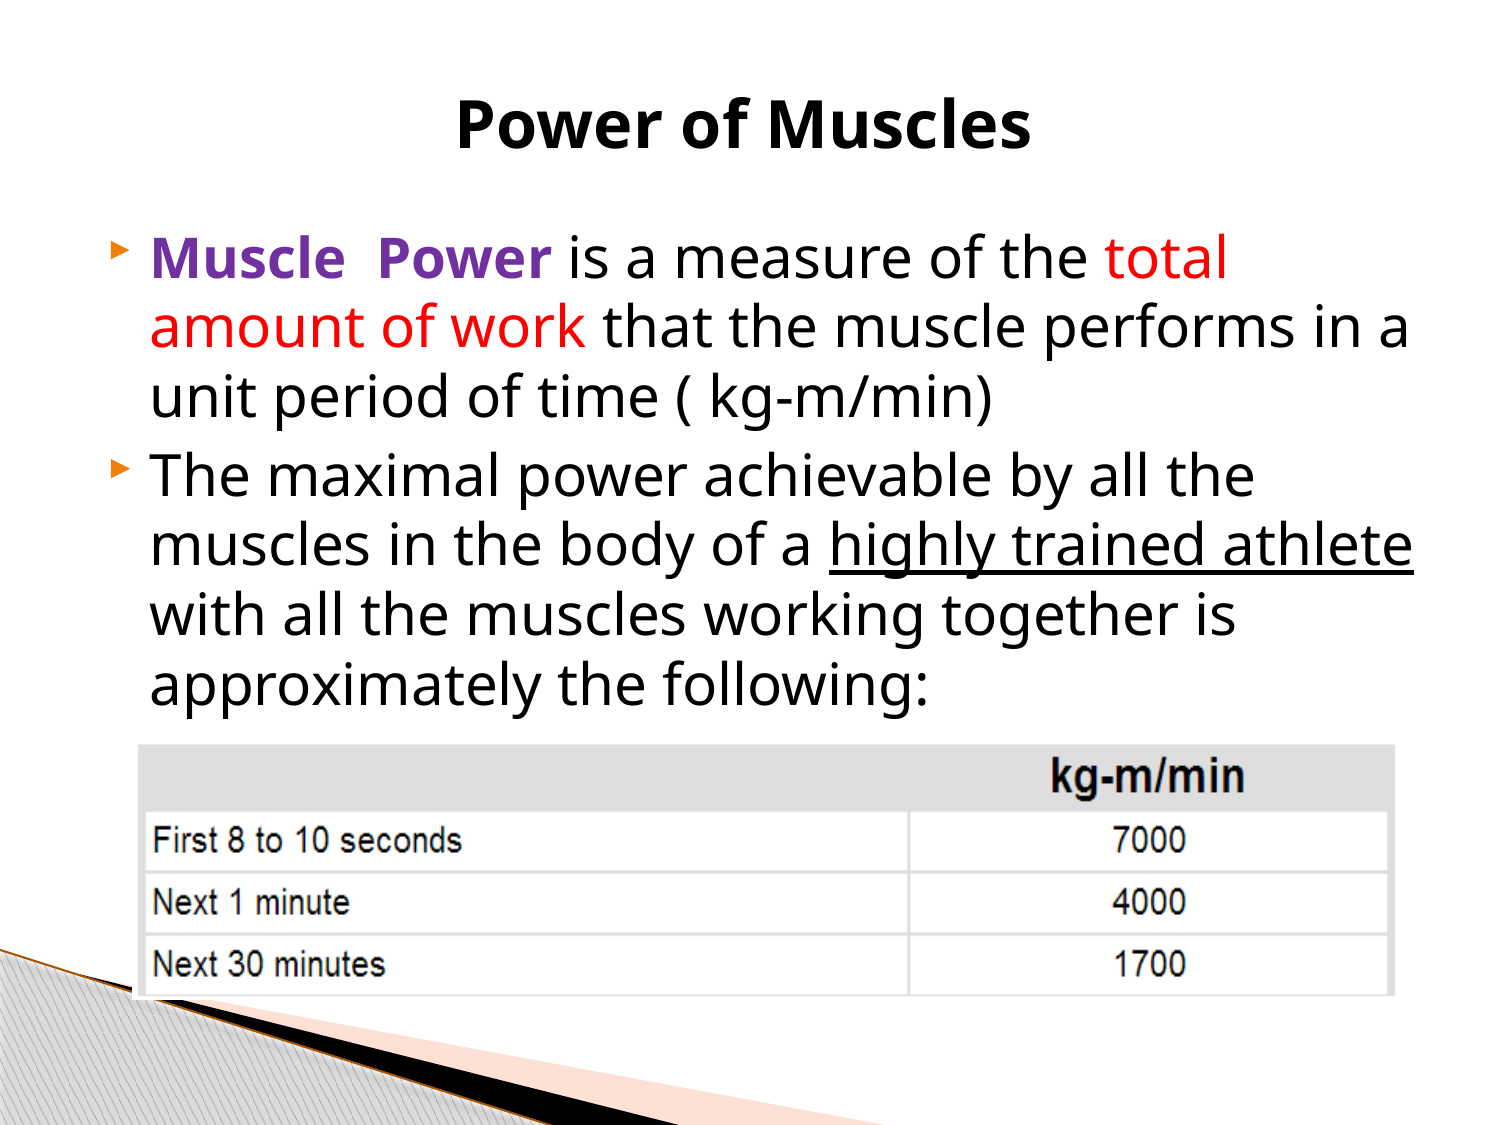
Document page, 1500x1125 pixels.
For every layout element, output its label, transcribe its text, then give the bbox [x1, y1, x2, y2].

picture [132, 736, 1401, 1001]
list Muscle Power is a measure of the total amount of work that the muscle performs in a unit period of time ( kg-m/min) The maximal power achievable by all the muscles in the body of a highly trained athlete with all the muscles working together is approximately the following: [75, 212, 1450, 750]
text_box Power of Muscles [62, 74, 1425, 170]
